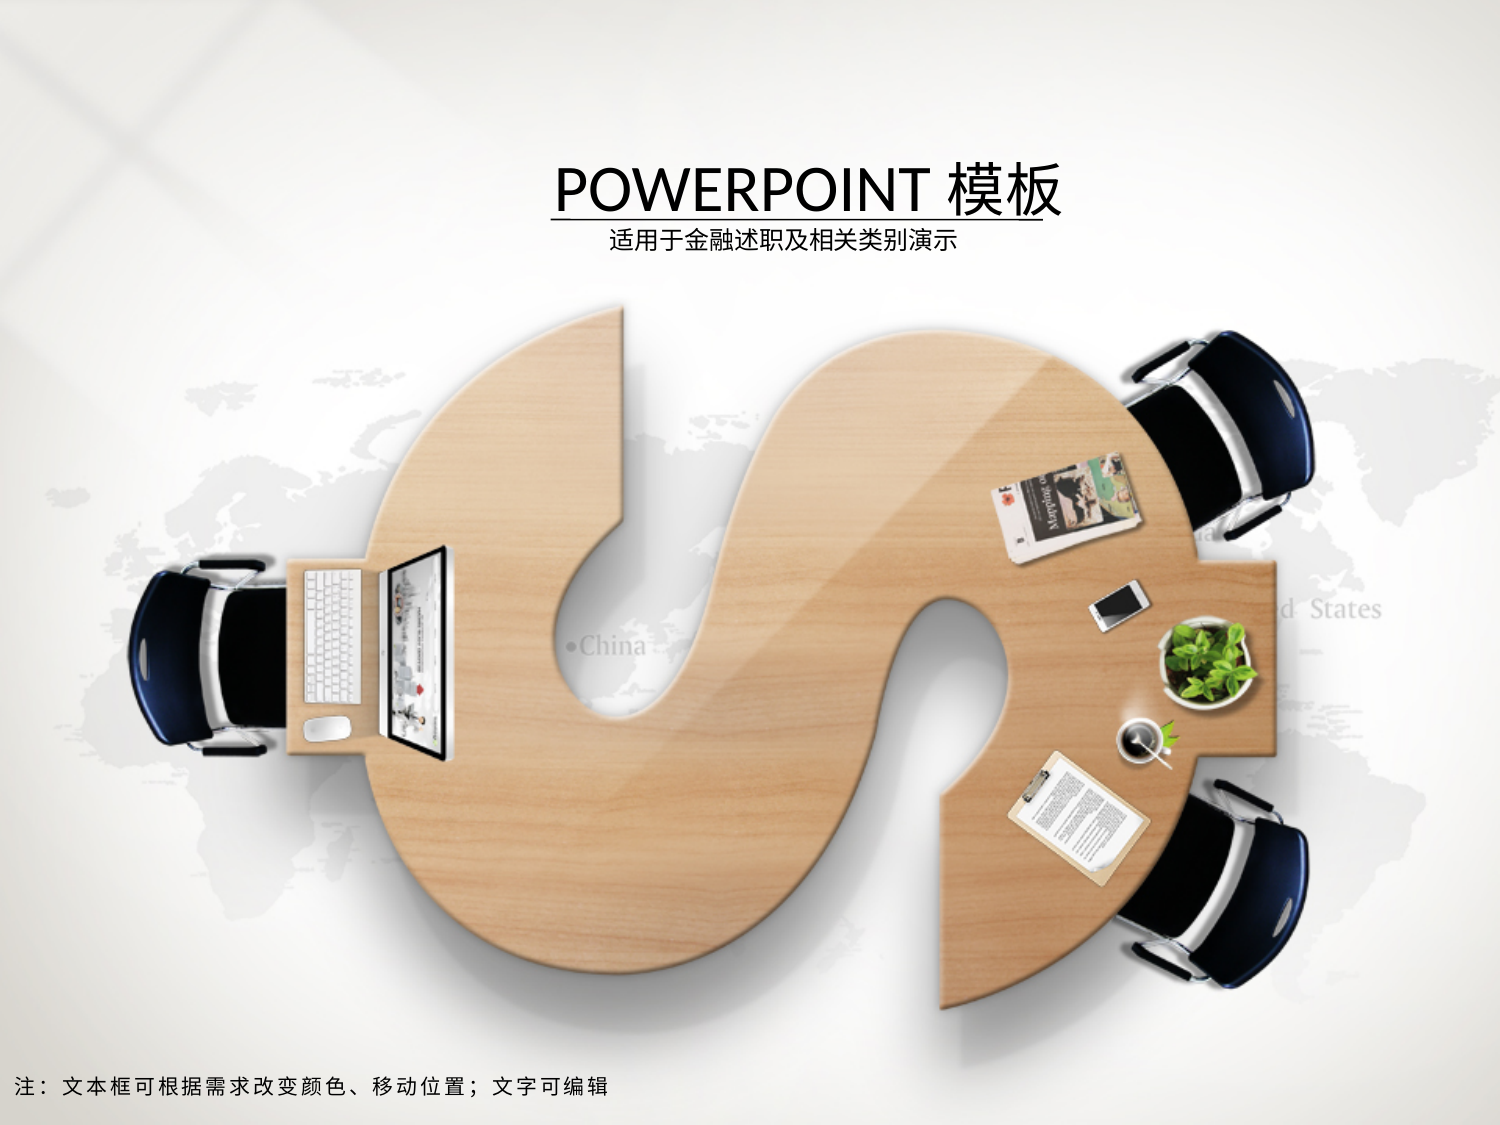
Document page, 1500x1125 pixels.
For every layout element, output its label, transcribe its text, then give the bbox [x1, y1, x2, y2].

text_box POWERPOINT模板 适用于金融述职及相关类别演示 [538, 137, 1336, 292]
text_box 注：文本框可根据需求改变颜色、移动位置；文字可编辑 [0, 1066, 633, 1125]
picture [0, 0, 1500, 1125]
